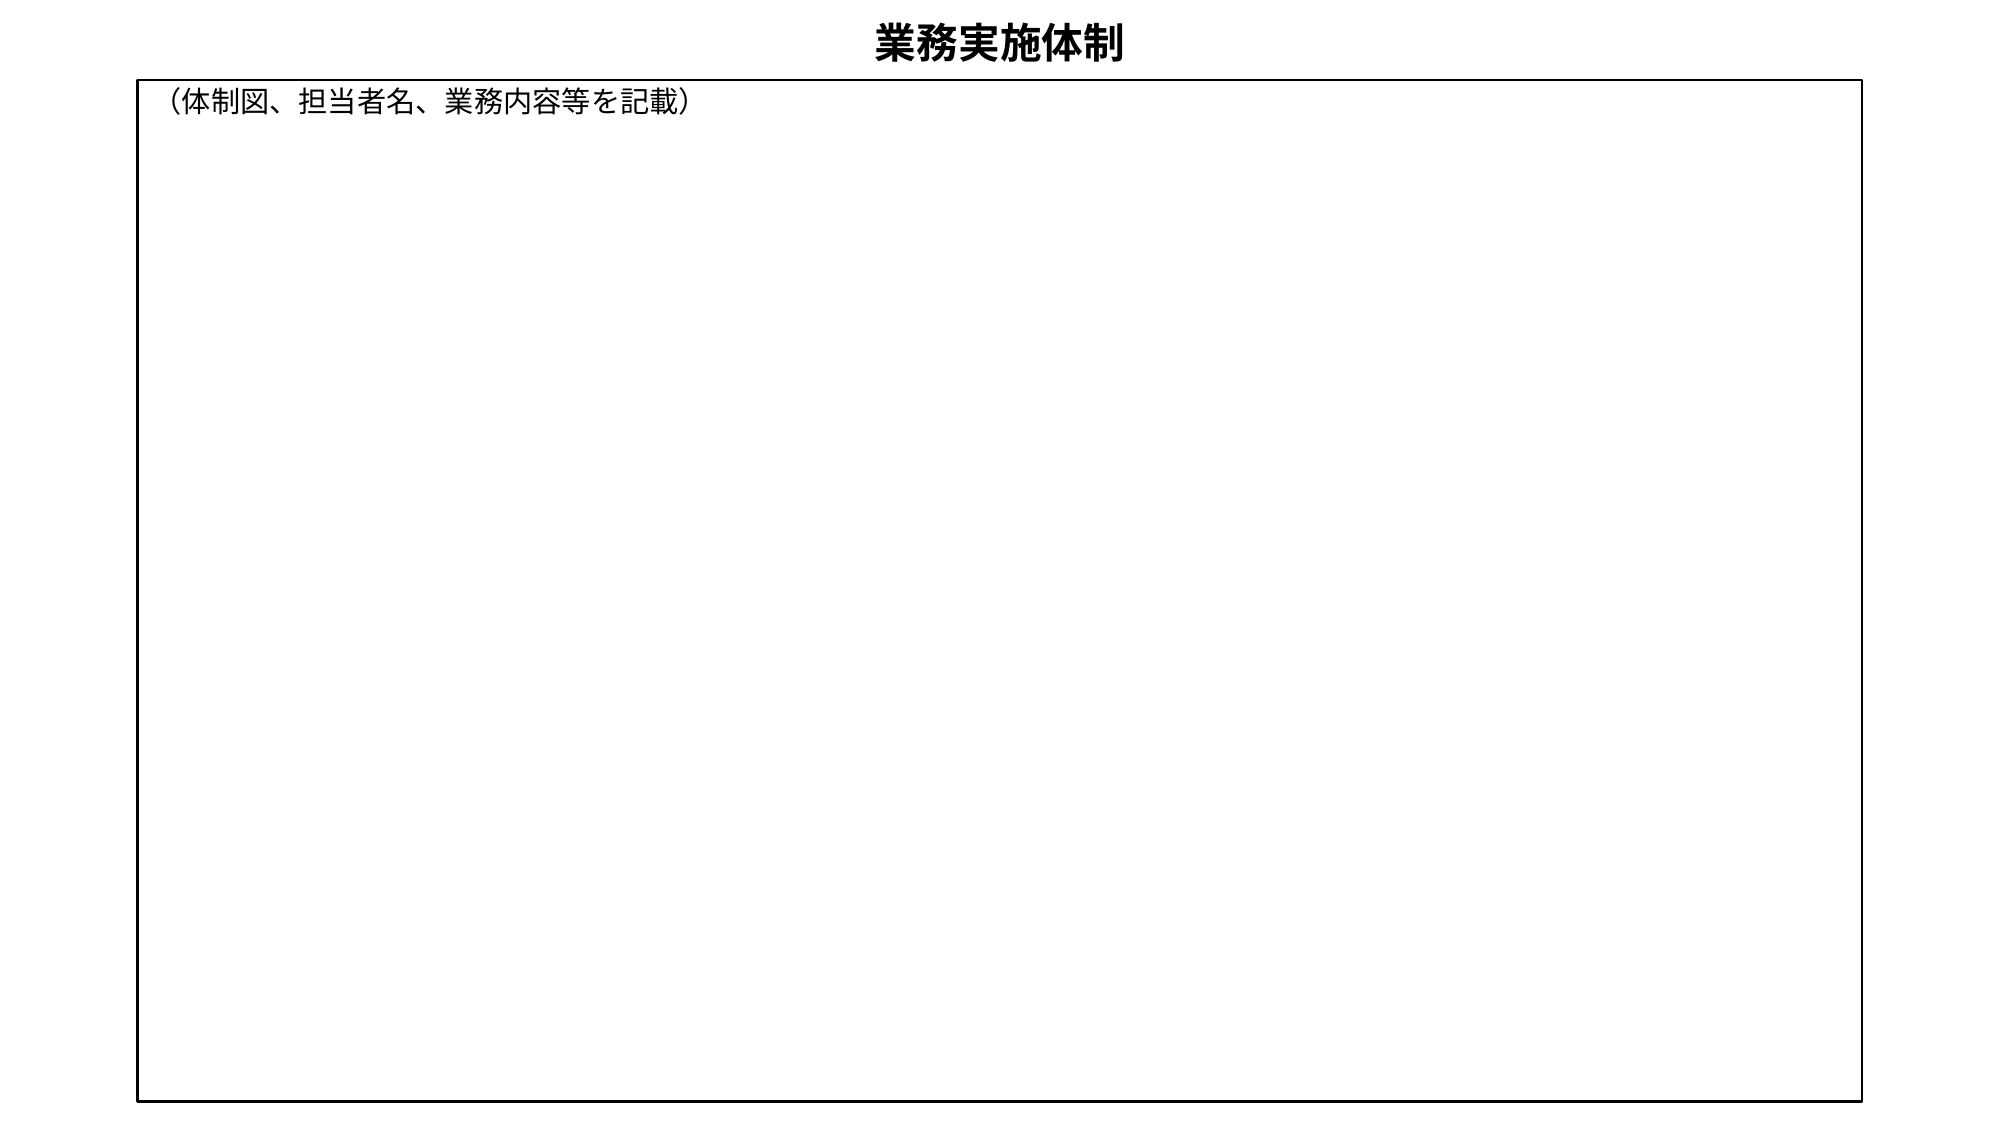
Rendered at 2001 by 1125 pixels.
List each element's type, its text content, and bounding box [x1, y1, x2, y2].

list （体制図、担当者名、業務内容等を記載） [137, 79, 1863, 1102]
title 業務実施体制 [137, 0, 1863, 79]
